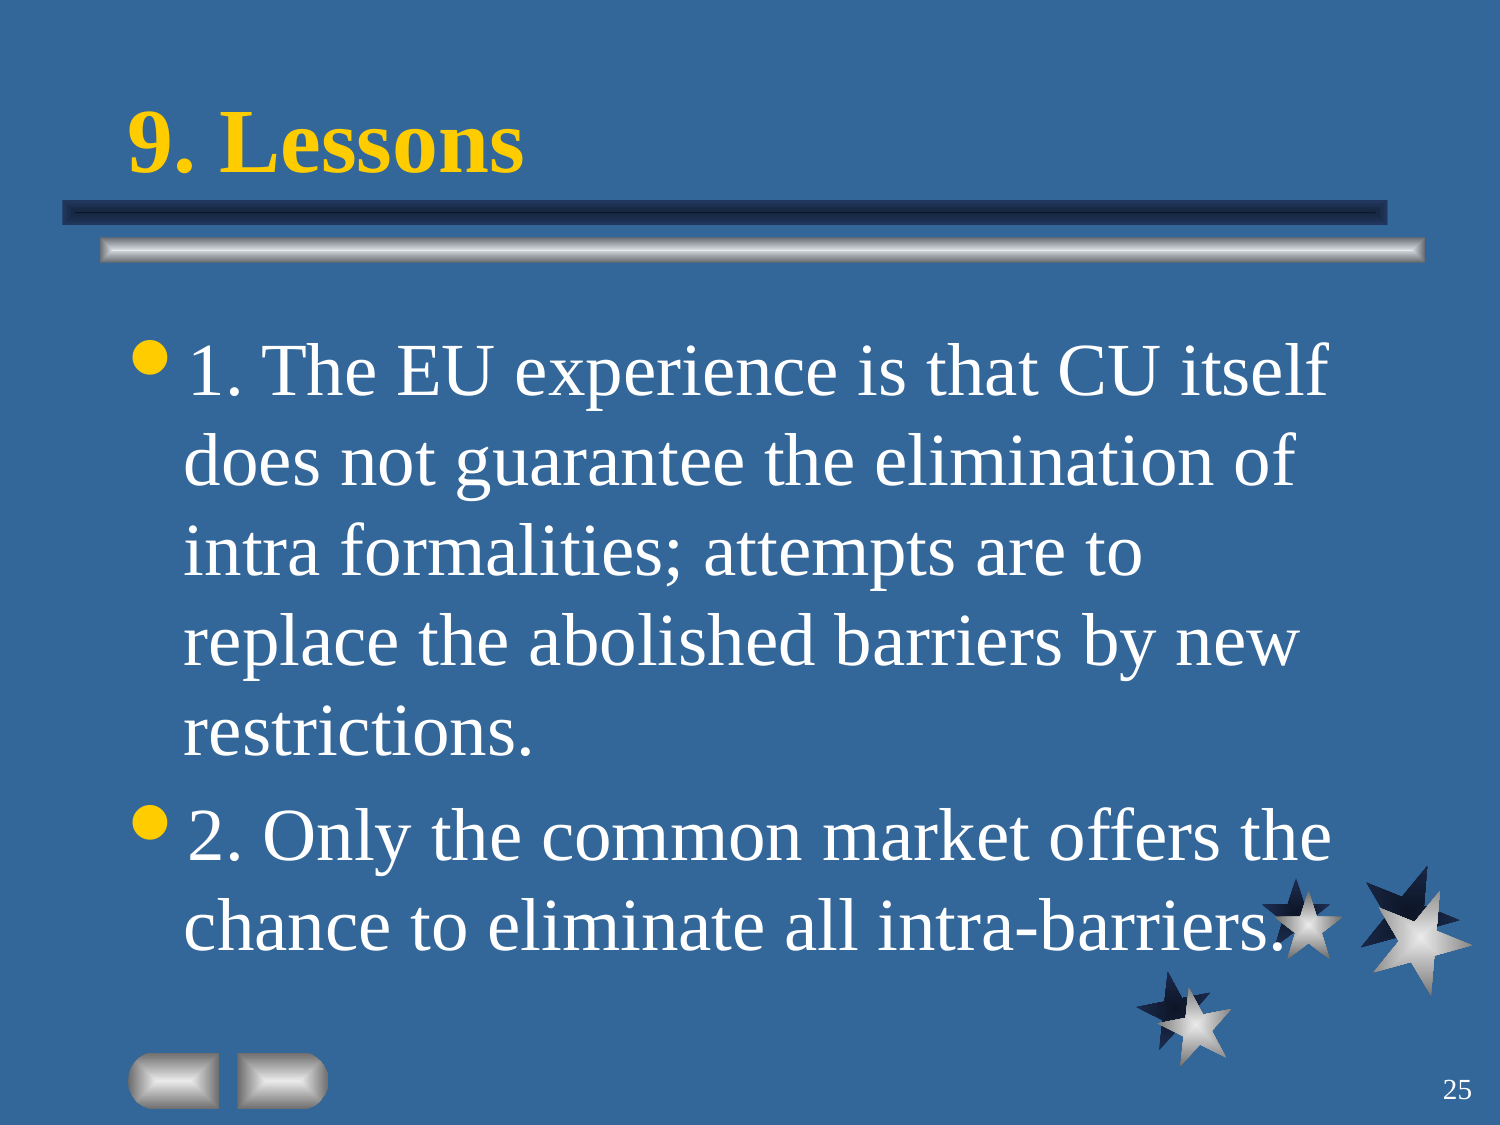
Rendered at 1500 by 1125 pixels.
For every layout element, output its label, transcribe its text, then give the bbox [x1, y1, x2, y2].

slide_number 25 [1174, 1049, 1488, 1125]
title 9. Lessons [112, 0, 1388, 201]
list 1. The EU experience is that CU itself does not guarantee the elimination of intra formalities; attempts are to replace the abolished barriers by new restrictions. 2. Only the common market offers the chance to eliminate all intra-barriers. [112, 312, 1388, 988]
